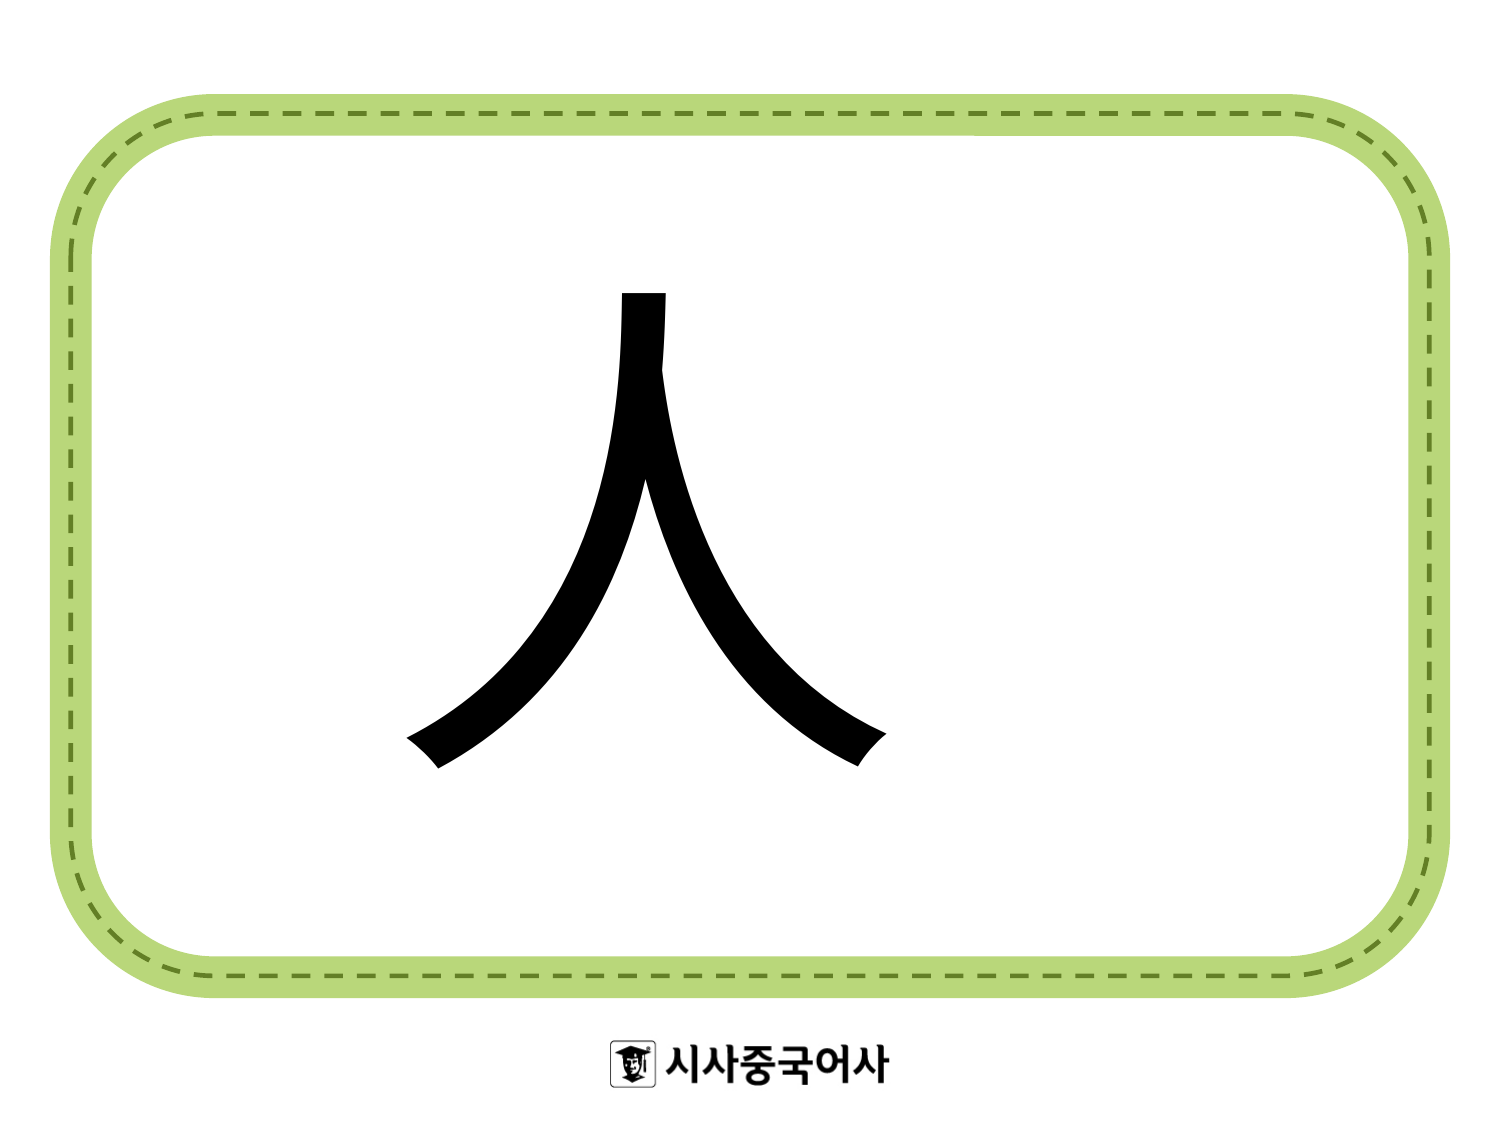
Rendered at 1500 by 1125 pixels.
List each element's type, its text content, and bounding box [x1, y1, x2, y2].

picture [602, 1034, 898, 1094]
text_box 人 [145, 189, 1354, 853]
